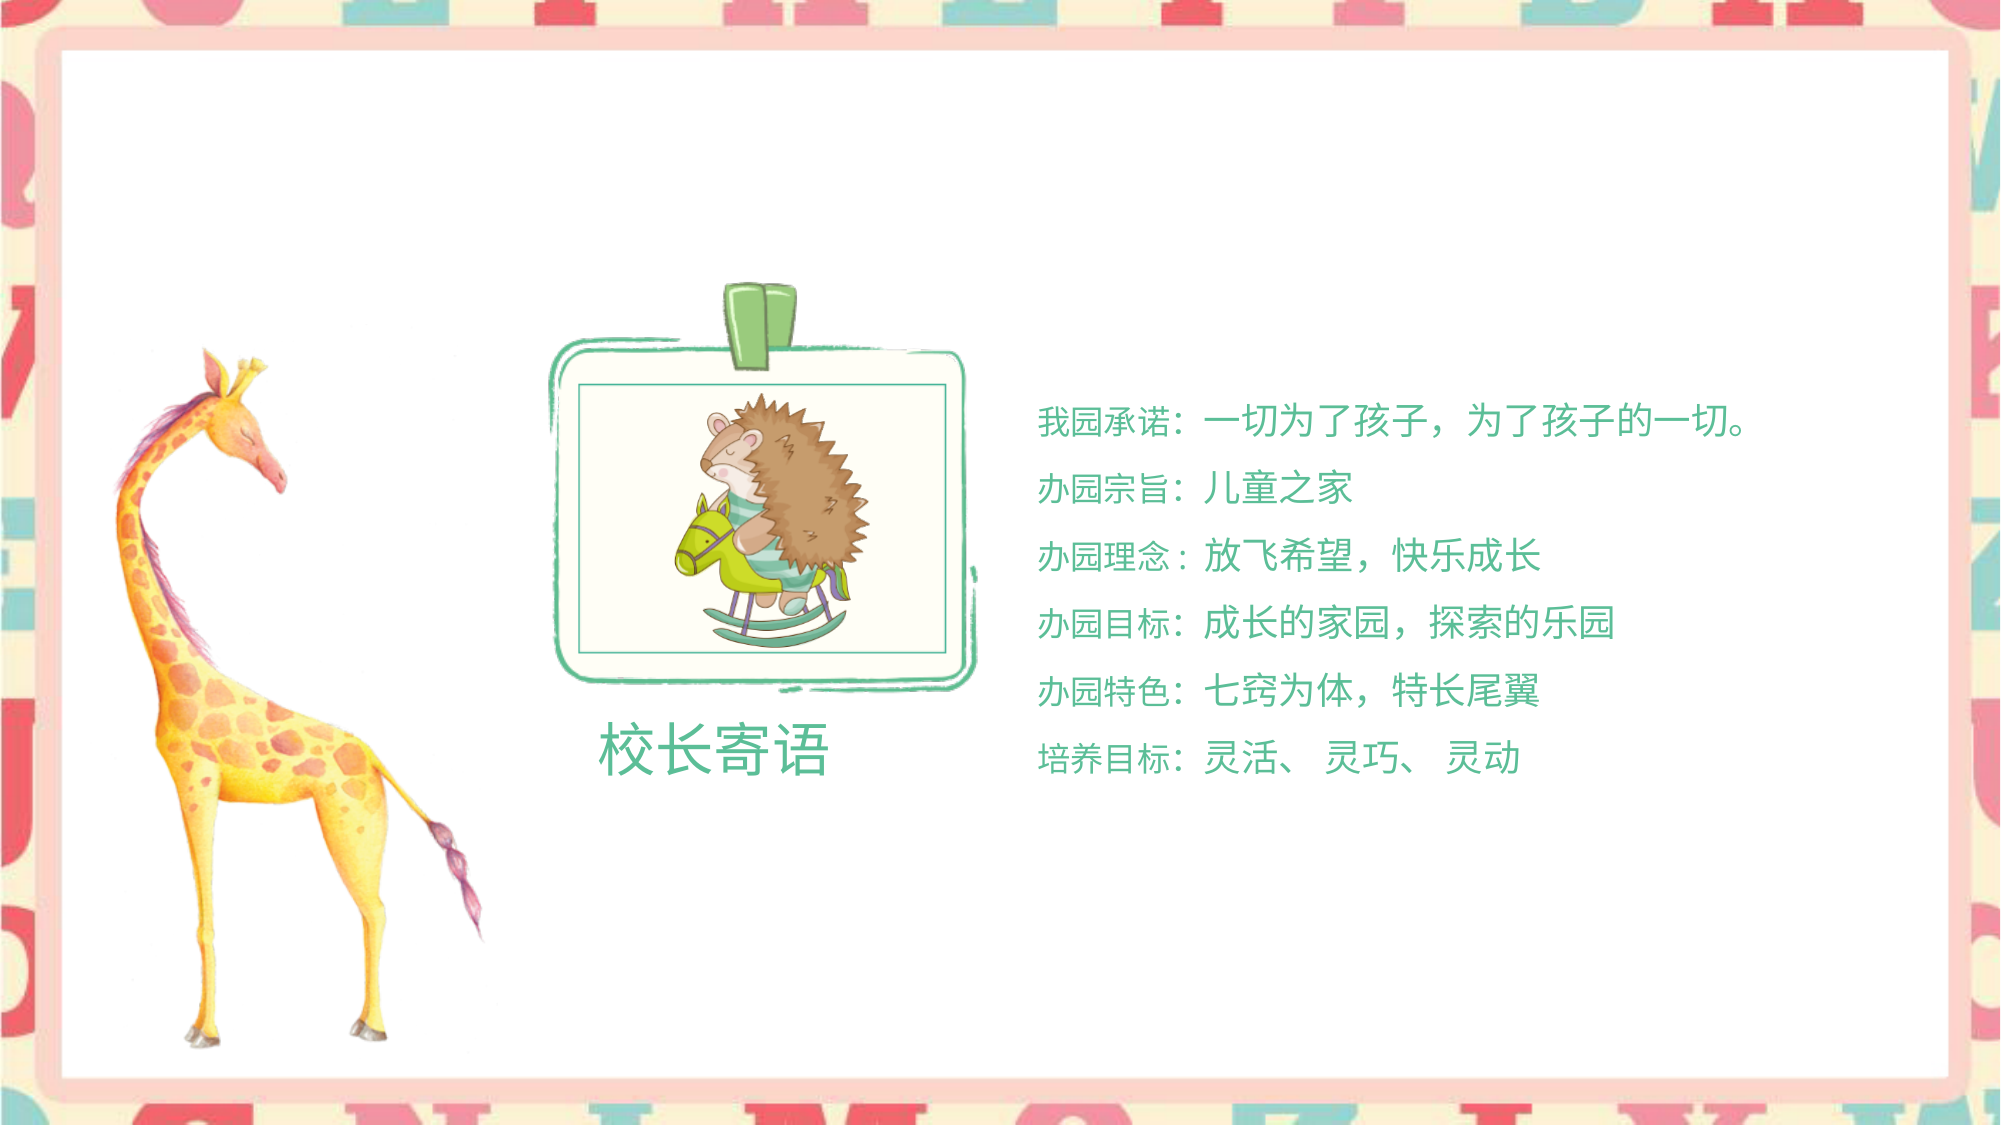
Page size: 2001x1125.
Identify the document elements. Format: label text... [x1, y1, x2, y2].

text_box 我园承诺：一切为了孩子，为了孩子的一切。 办园宗旨：儿童之家 办园理念: 放飞希望，快乐成长 办园目标：成长的家园，探索的乐园 办园特色：七窍为体，特长尾翼 培养目标：灵活、 灵巧、 灵动 [1022, 367, 1838, 787]
text_box 校长寄语 [582, 744, 846, 791]
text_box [532, 264, 993, 744]
picture [0, 0, 2001, 1125]
